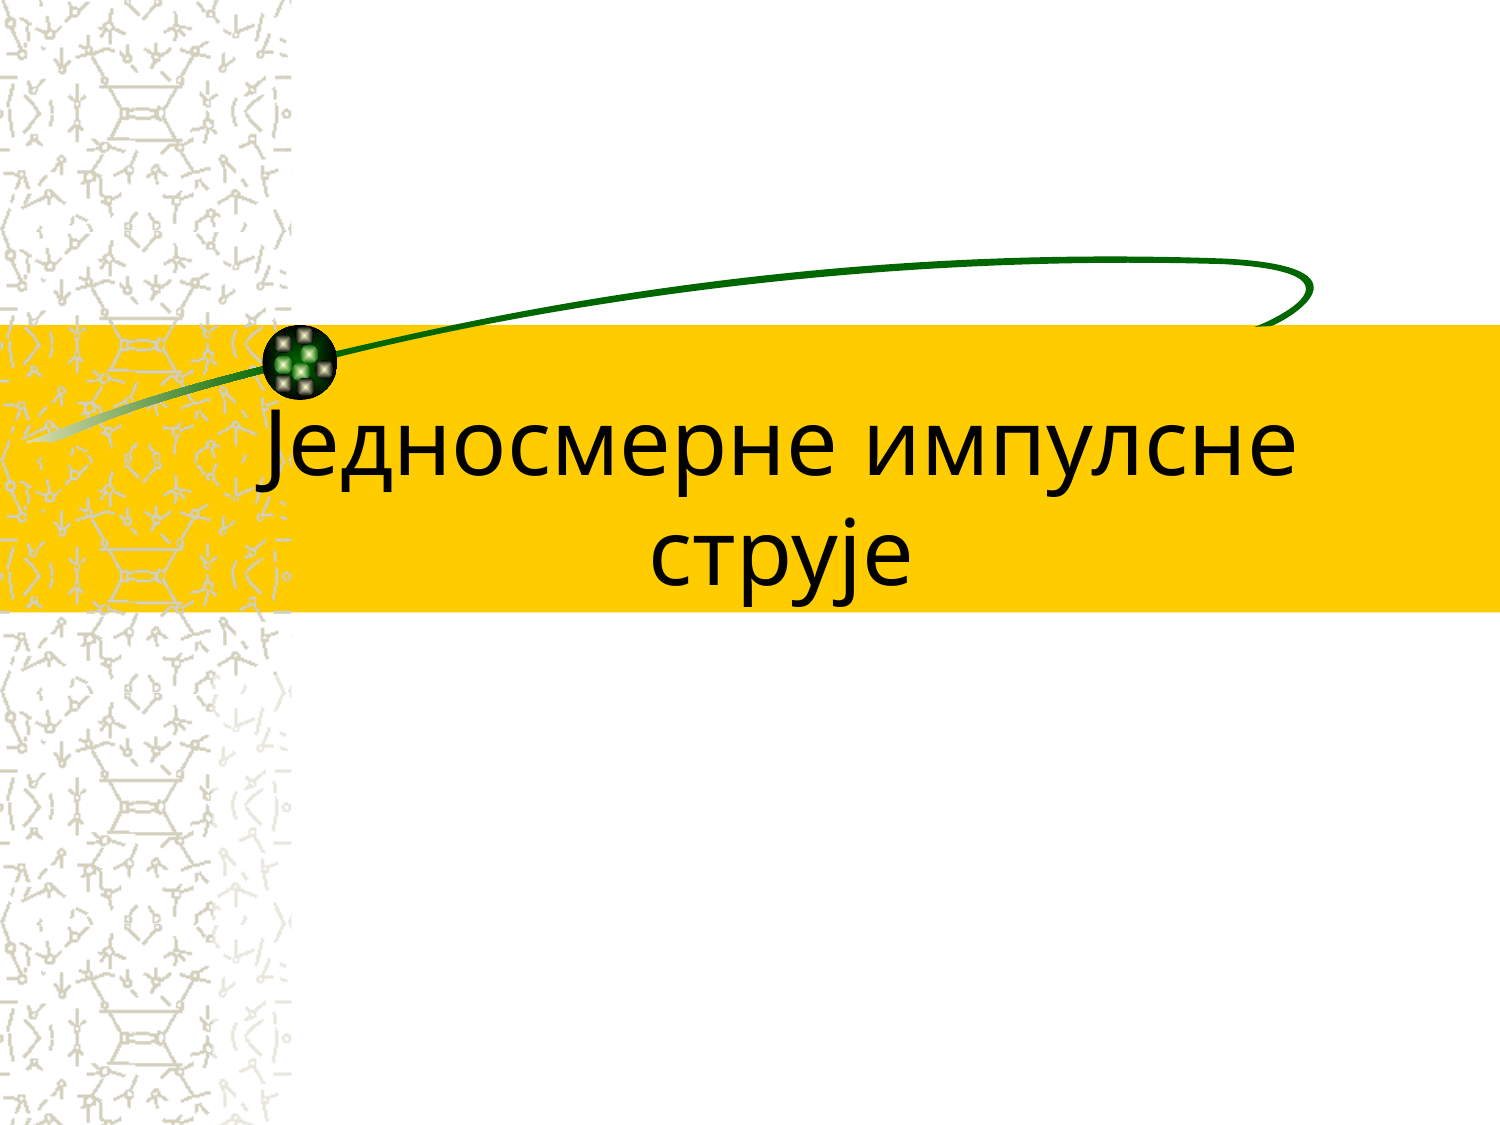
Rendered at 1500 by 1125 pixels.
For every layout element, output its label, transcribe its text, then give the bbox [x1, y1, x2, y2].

picture [0, 0, 292, 1125]
picture [173, 374, 288, 399]
title Једносмерне импулсне струје [149, 399, 1413, 588]
